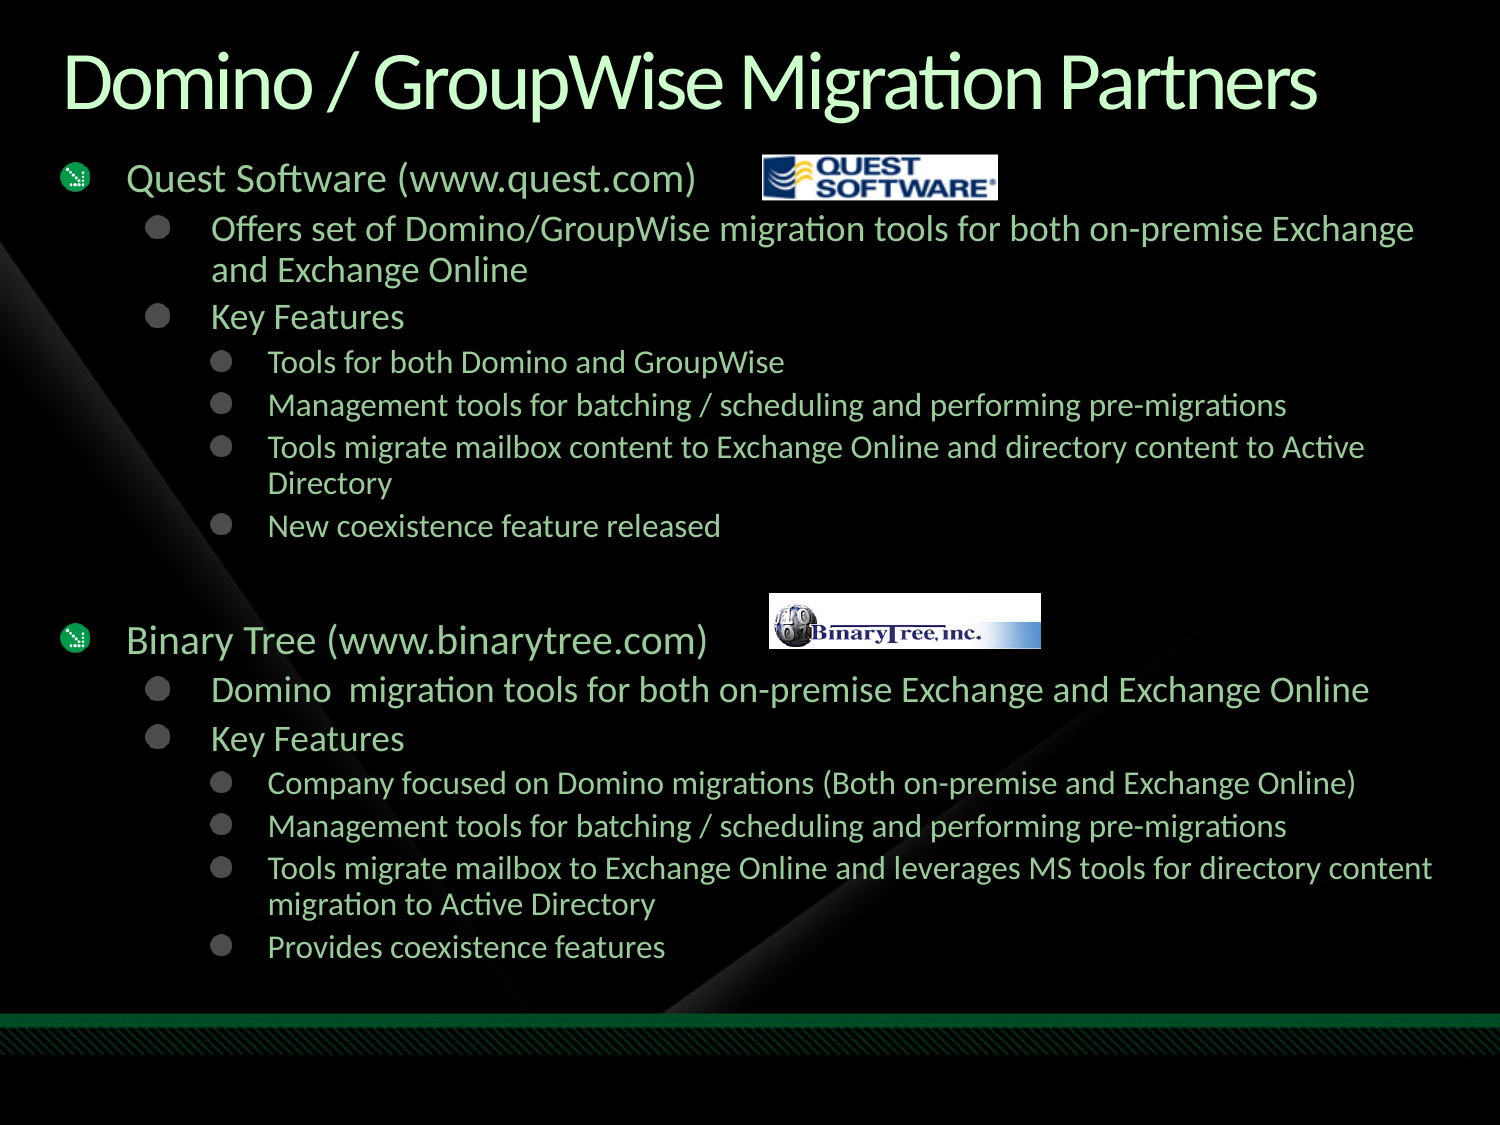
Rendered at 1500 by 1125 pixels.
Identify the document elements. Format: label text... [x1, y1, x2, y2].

picture [0, 0, 1500, 1125]
title Domino / GroupWise Migration Partners [62, 37, 1438, 129]
list Quest Software (www.quest.com) Offers set of Domino/GroupWise migration tools for both on-premise Exchange and Exchange Online Key Features Tools for both Domino and GroupWise Management tools for batching / scheduling and performing pre-migrations Tools migrate mailbox content to Exchange Online and directory content to Active Directory New coexistence feature released Binary Tree (www.binarytree.com) Domino migration tools for both on-premise Exchange and Exchange Online Key Features Company focused on Domino migrations (Both on-premise and Exchange Online) Management tools for batching / scheduling and performing pre-migrations Tools migrate mailbox to Exchange Online and leverages MS tools for directory content migration to Active Directory Provides coexistence features [60, 156, 1436, 905]
